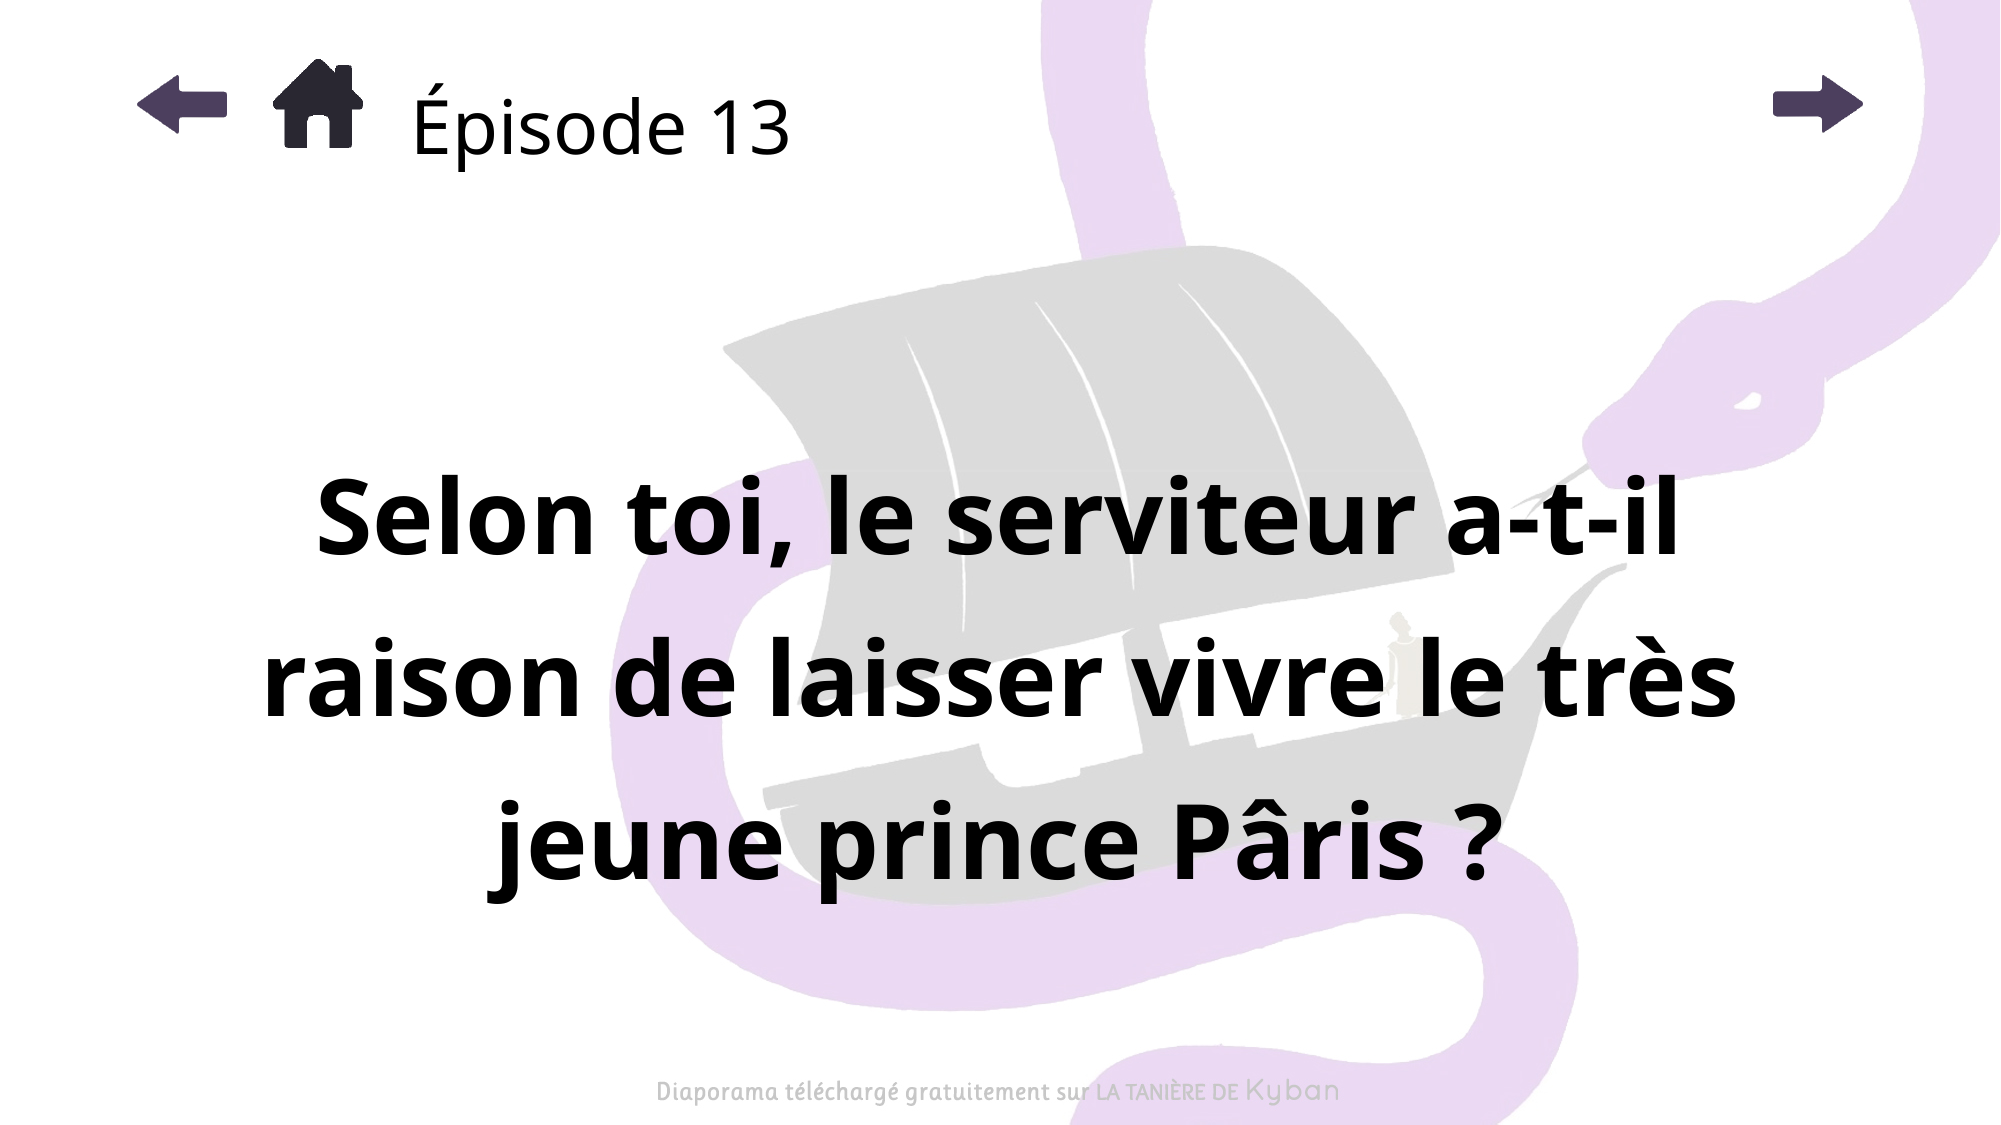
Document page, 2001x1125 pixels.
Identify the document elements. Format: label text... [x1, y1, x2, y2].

picture [0, 0, 2001, 1125]
list Selon toi, le serviteur a-t-il raison de laisser vivre le très jeune prince Pâris ? [137, 299, 1863, 1014]
title Épisode 13 [395, 59, 1863, 202]
